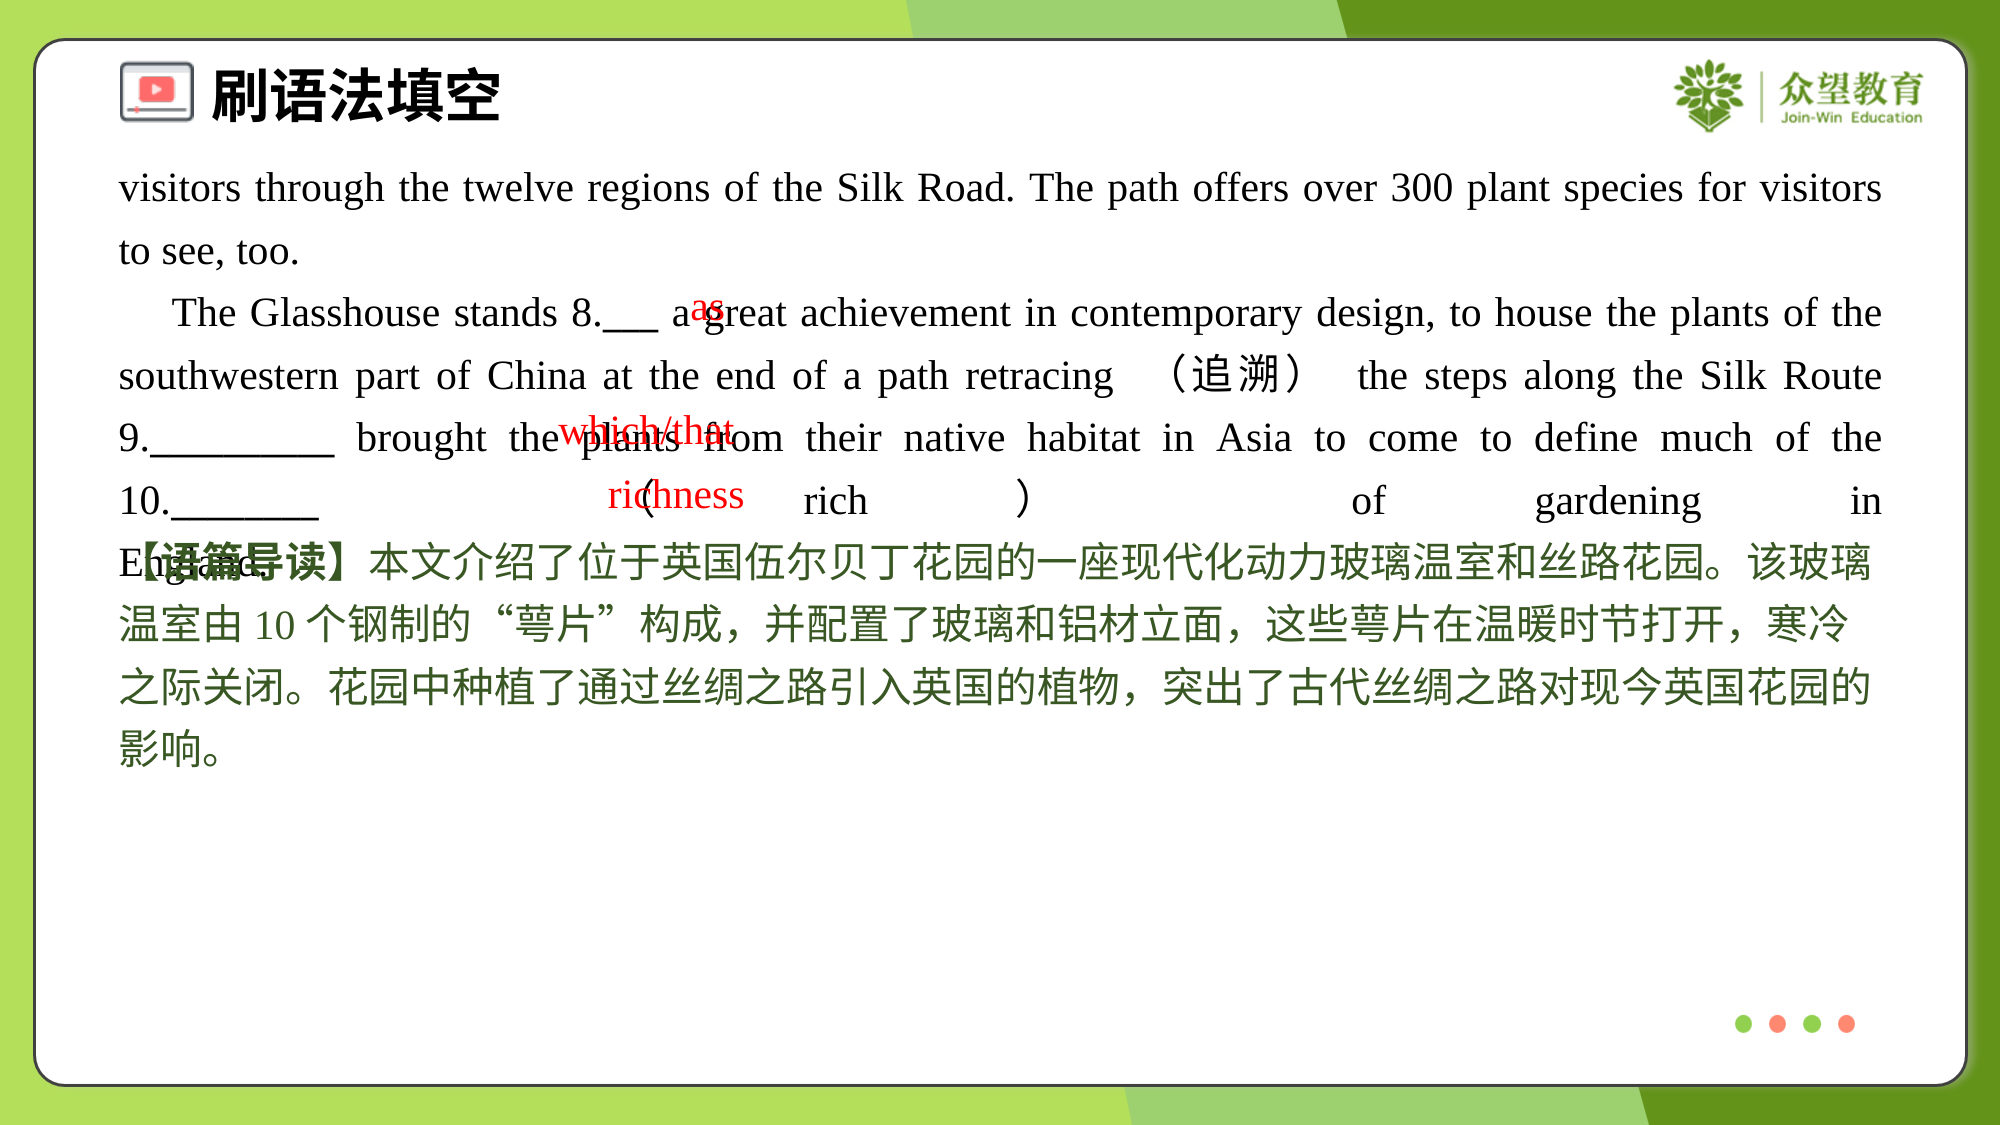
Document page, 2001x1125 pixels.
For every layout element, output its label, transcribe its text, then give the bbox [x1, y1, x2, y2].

text_box which/that [553, 390, 739, 448]
text_box 【语篇导读】本文介绍了位于英国伍尔贝丁花园的一座现代化动力玻璃温室和丝路花园。该玻璃温室由10个钢制的“萼片”构成，并配置了玻璃和铝材立面，这些萼片在温暖时节打开，寒冷之际关闭。花园中种植了通过丝绸之路引入英国的植物，突出了古代丝绸之路对现今英国花园的影响。 [118, 522, 1883, 706]
picture [0, 0, 2000, 1125]
text_box visitors through the twelve regions of the Silk Road. The path offers over 300 plant species for visitors to see, too. The Glasshouse stands 8.___ a great achievement in contemporary design, to house the plants of the southwestern part of China at the end of a path retracing （追溯） the steps along the Silk Route 9.__________ brought the plants from their native habitat in Asia to come to define much of the 10.________ （rich） of gardening in England.#1.3 [118, 147, 1883, 517]
text_box as [685, 266, 730, 324]
text_box richness [603, 453, 750, 512]
